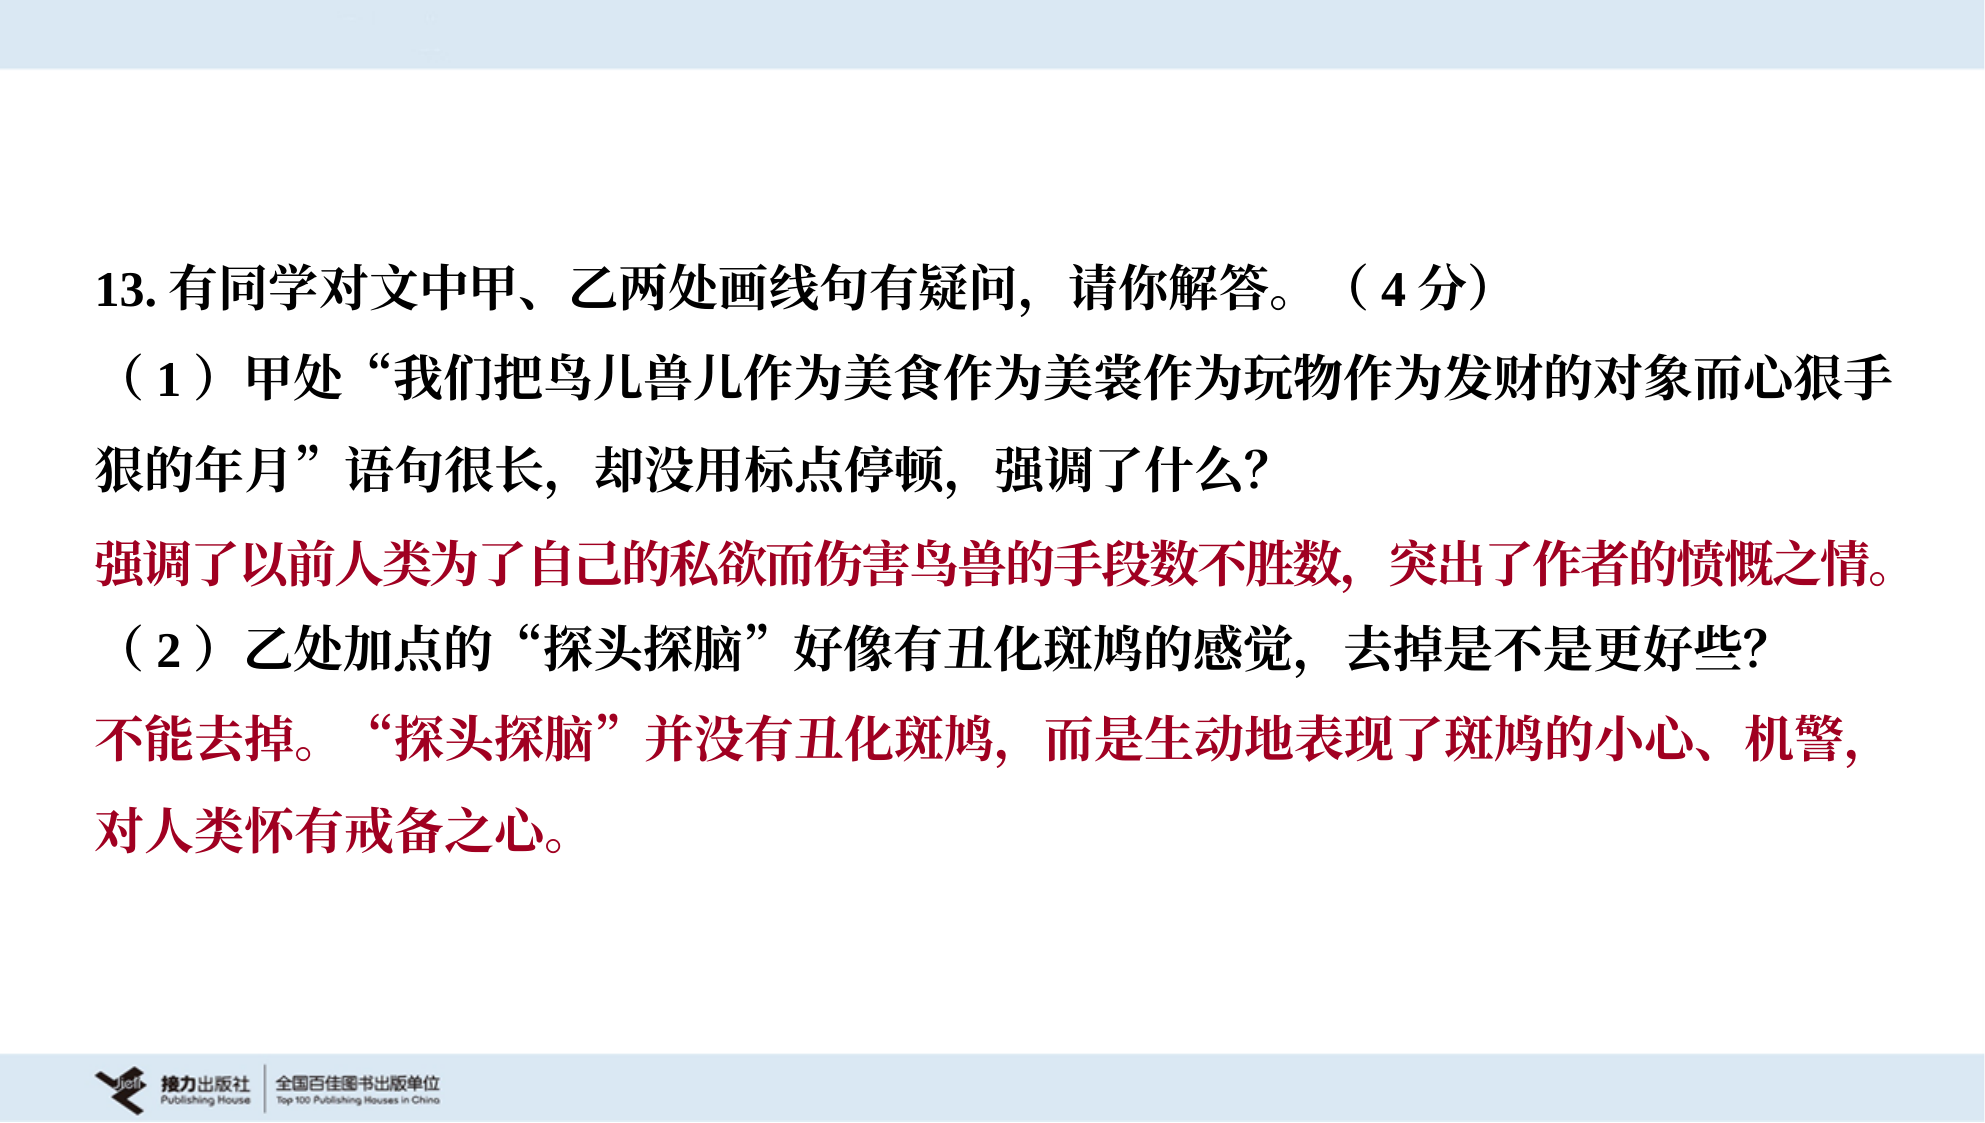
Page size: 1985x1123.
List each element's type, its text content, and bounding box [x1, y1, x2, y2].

text_box （2）乙处加点的“探头探脑”好像有丑化斑鸠的感觉，去掉是不是更好些？ [94, 590, 1892, 676]
text_box 13.有同学对文中甲、乙两处画线句有疑问，请你解答。（4分） [94, 229, 1892, 315]
text_box 不能去掉。“探头探脑”并没有丑化斑鸠，而是生动地表现了斑鸠的小心、机警， 对人类怀有戒备之心。 [94, 676, 1892, 860]
text_box （1）甲处“我们把鸟儿兽儿作为美食作为美裳作为玩物作为发财的对象而心狠手 狠的年月”语句很长，却没用标点停顿，强调了什么？ [94, 315, 1892, 499]
text_box 强调了以前人类为了自己的私欲而伤害鸟兽的手段数不胜数，突出了作者的愤慨之情。 [94, 504, 1892, 590]
picture [0, 0, 1985, 1122]
